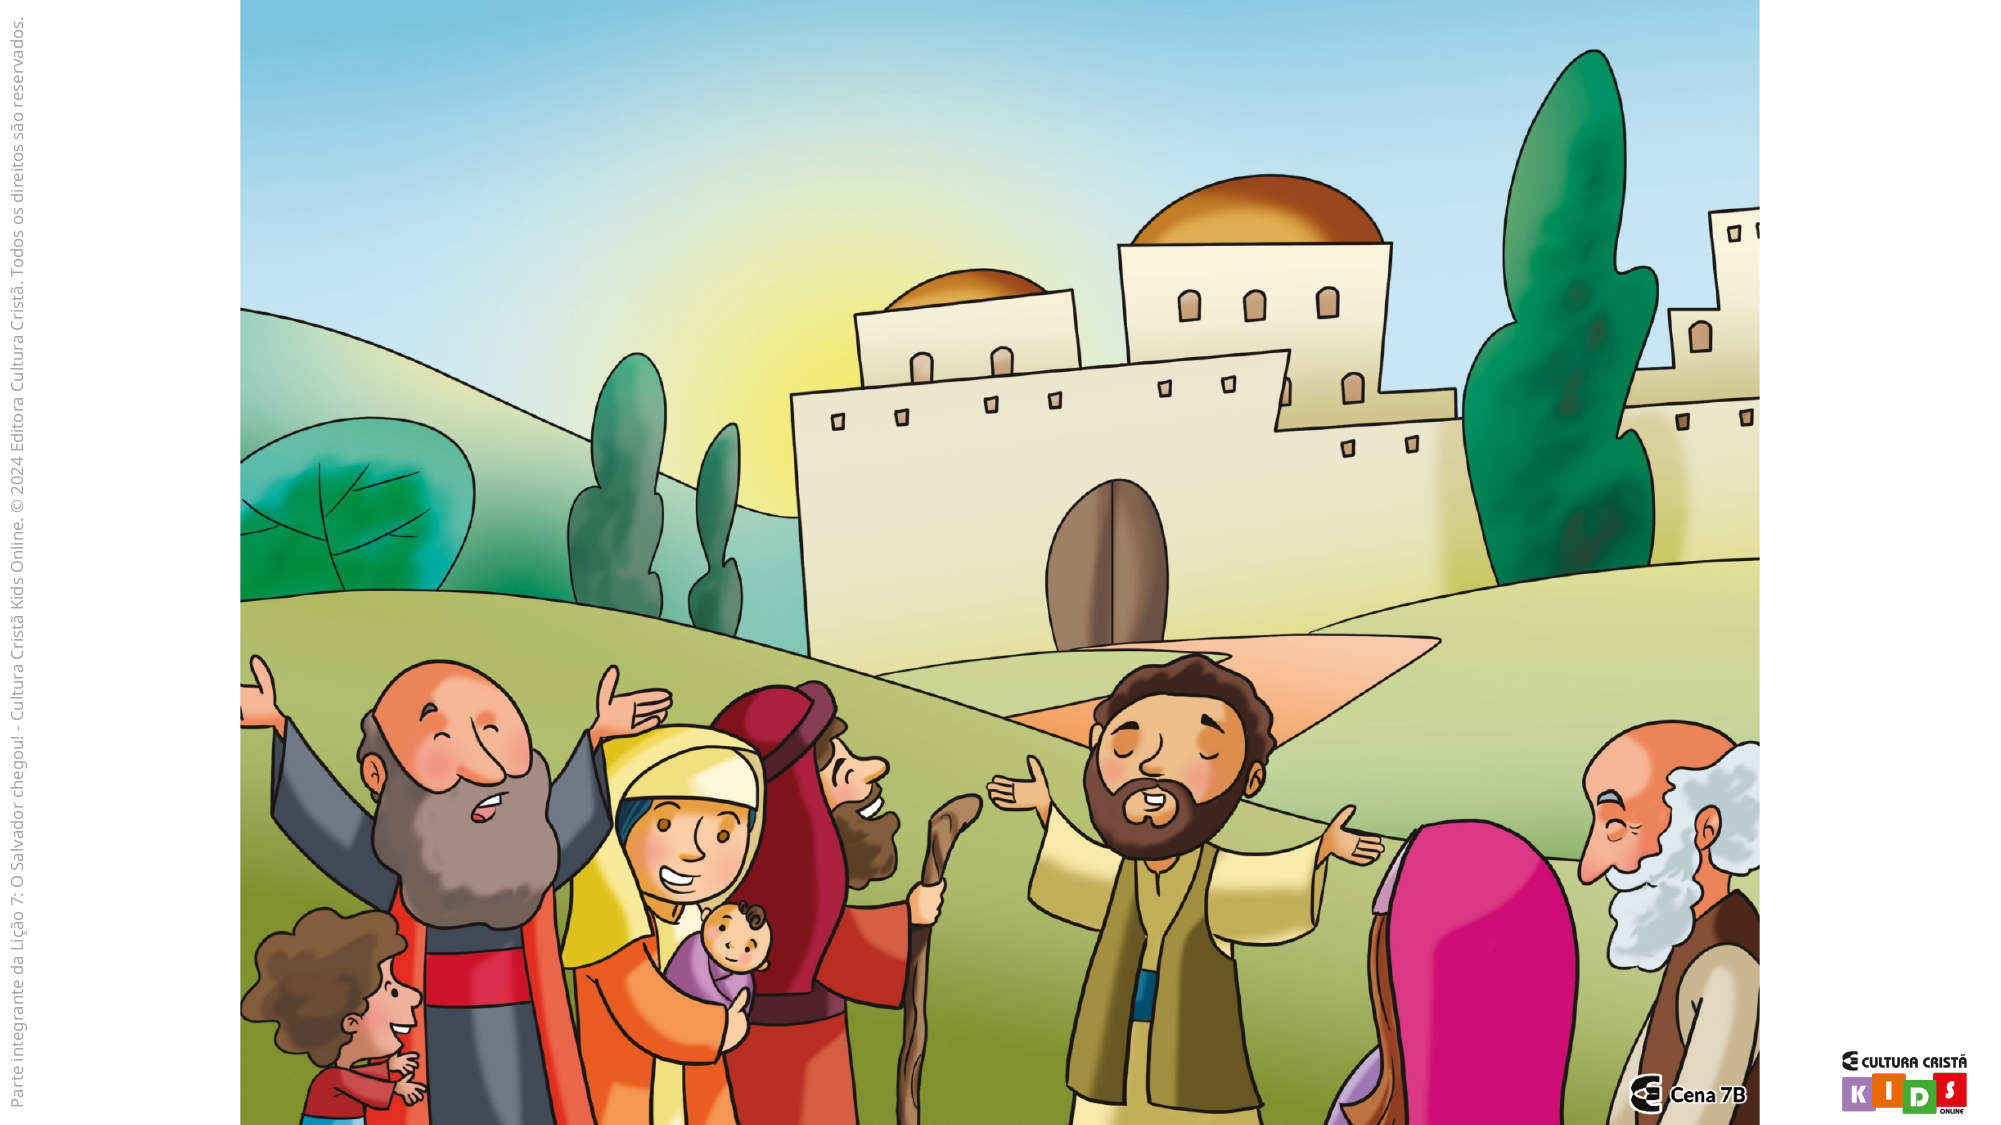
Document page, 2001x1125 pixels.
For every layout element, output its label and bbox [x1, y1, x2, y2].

text_box [0, 0, 1967, 1125]
